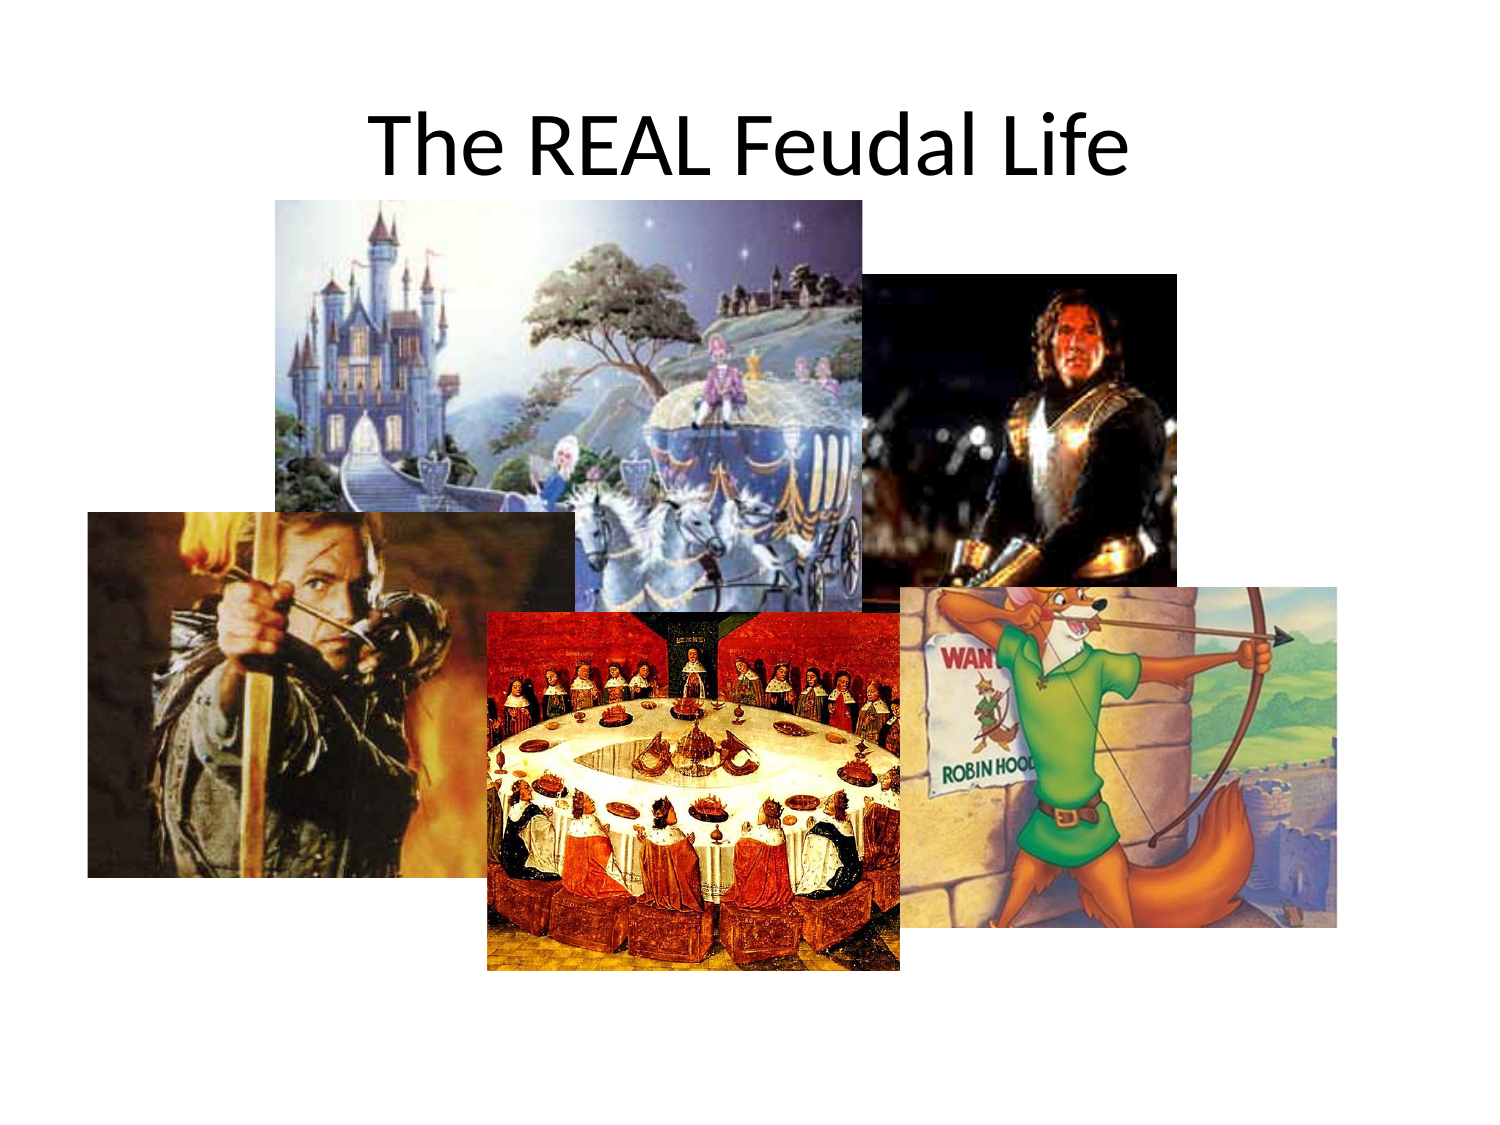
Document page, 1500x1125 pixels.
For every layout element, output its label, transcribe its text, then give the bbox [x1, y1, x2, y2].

picture [87, 199, 1338, 971]
title The REAL Feudal Life [75, 45, 1425, 233]
